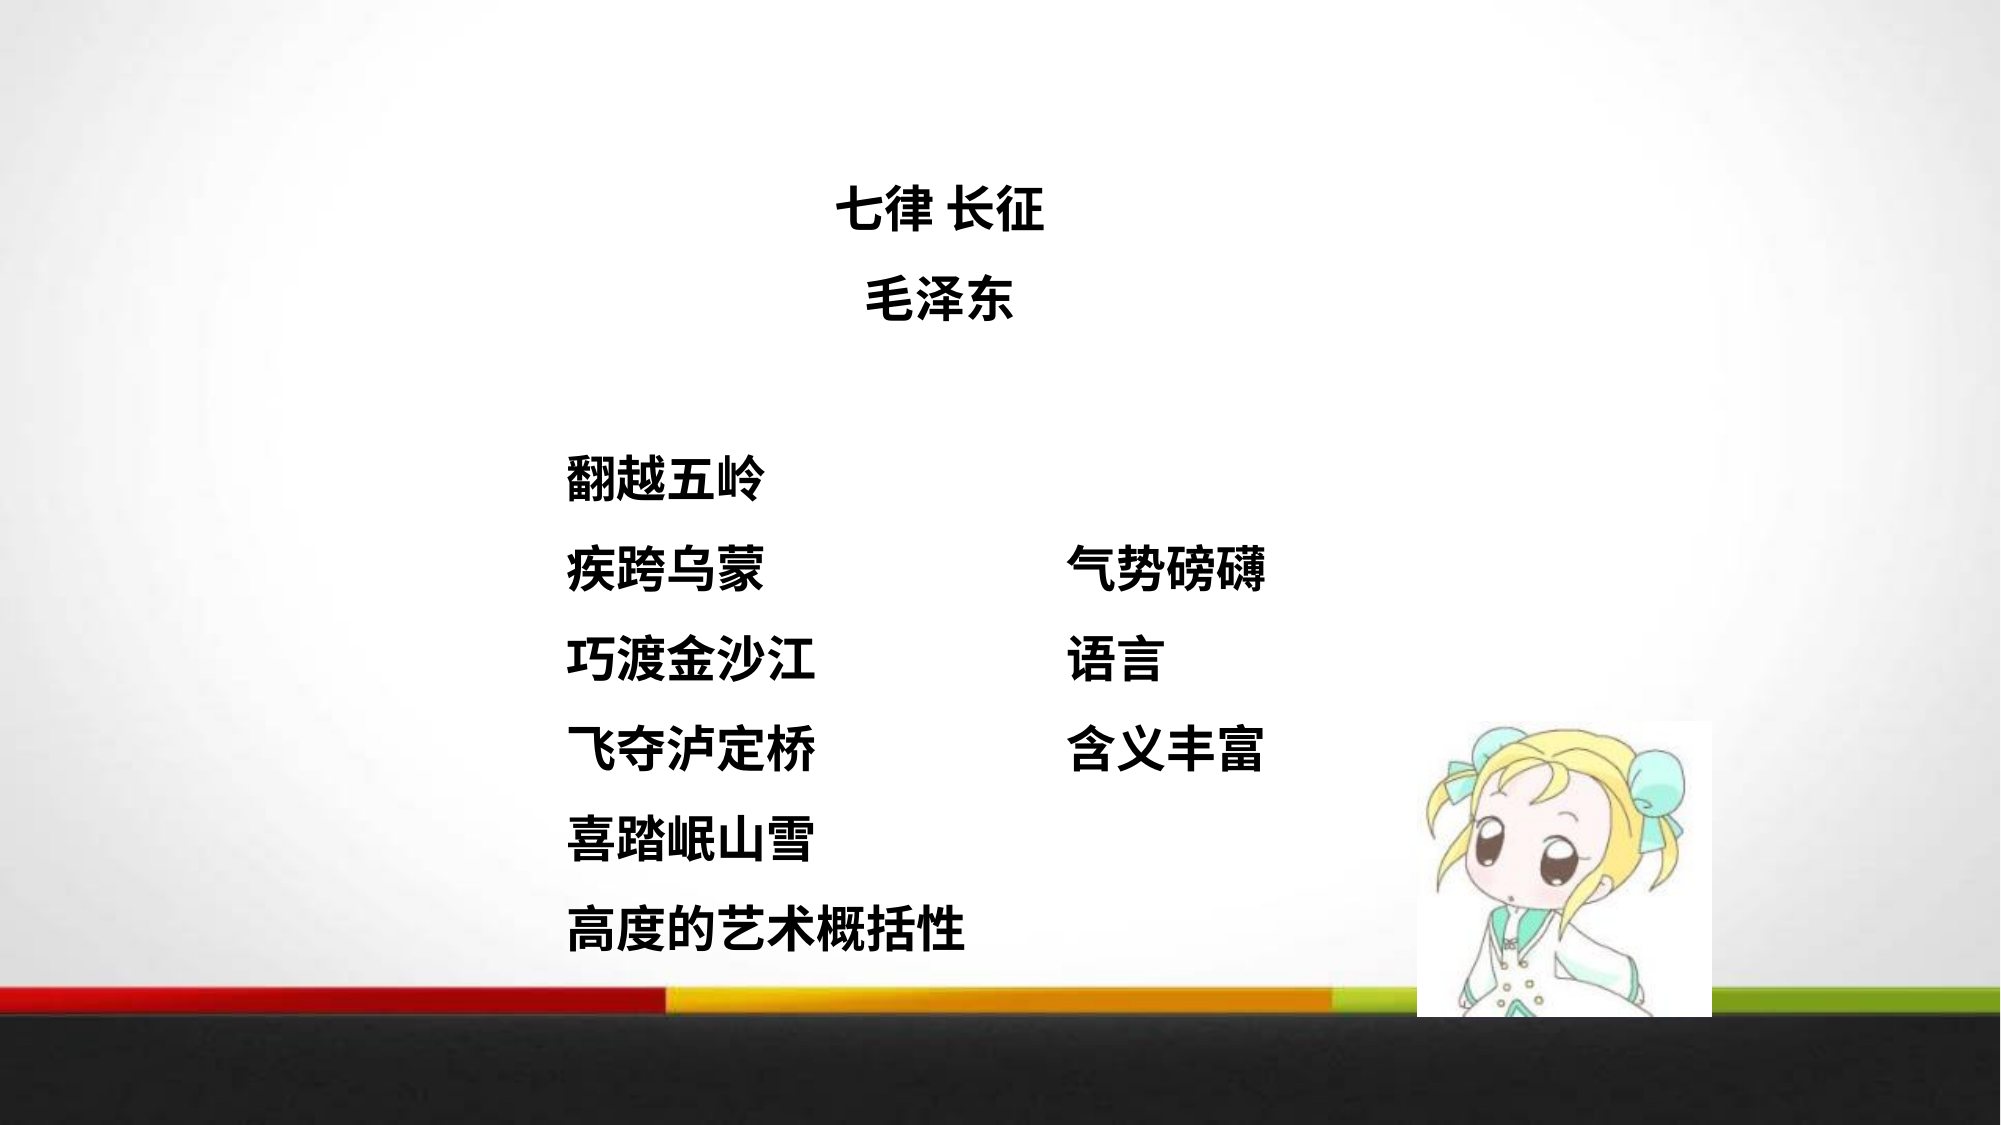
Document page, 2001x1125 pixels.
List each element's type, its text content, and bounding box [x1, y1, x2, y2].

picture [0, 0, 2001, 1125]
text_box 七律 长征 毛泽东 翻越五岭 疾跨乌蒙 气势磅礴 巧渡金沙江 语言 飞夺泸定桥 含义丰富 喜踏岷山雪 高度的艺术概括性 [551, 139, 1329, 965]
